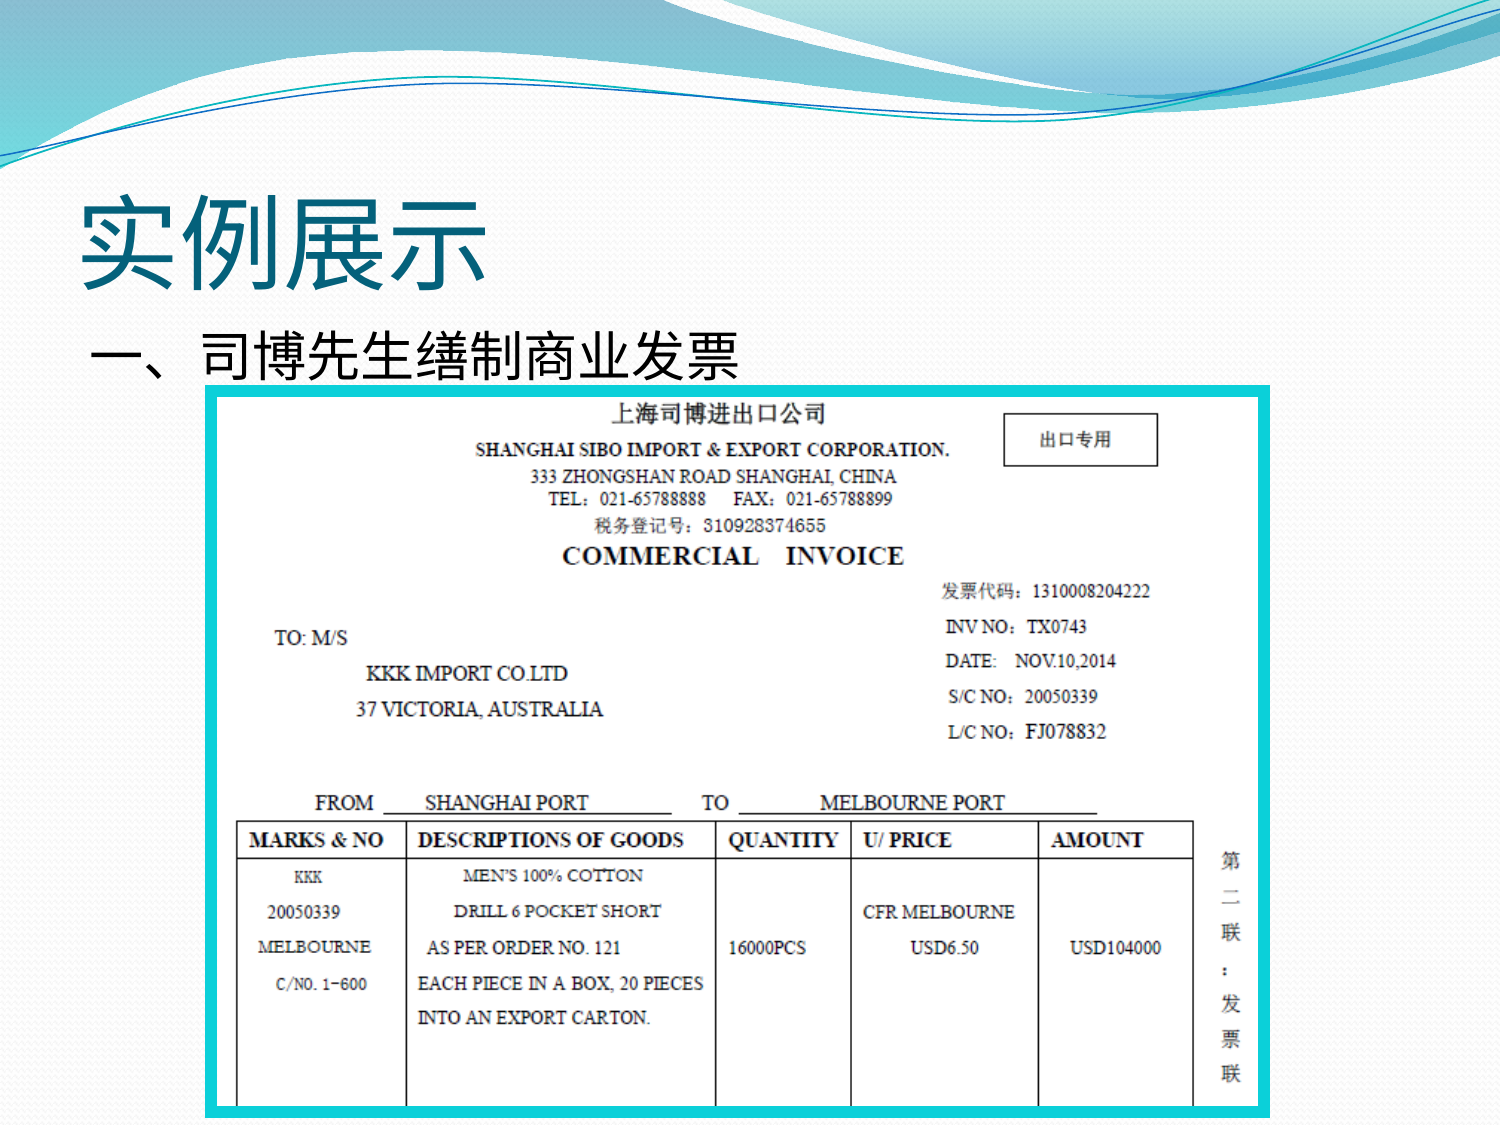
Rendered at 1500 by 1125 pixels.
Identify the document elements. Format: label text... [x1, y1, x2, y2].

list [217, 396, 1259, 1107]
title 实例展示 [75, 115, 1425, 303]
list 一、司博先生缮制商业发票 [75, 314, 1010, 1043]
